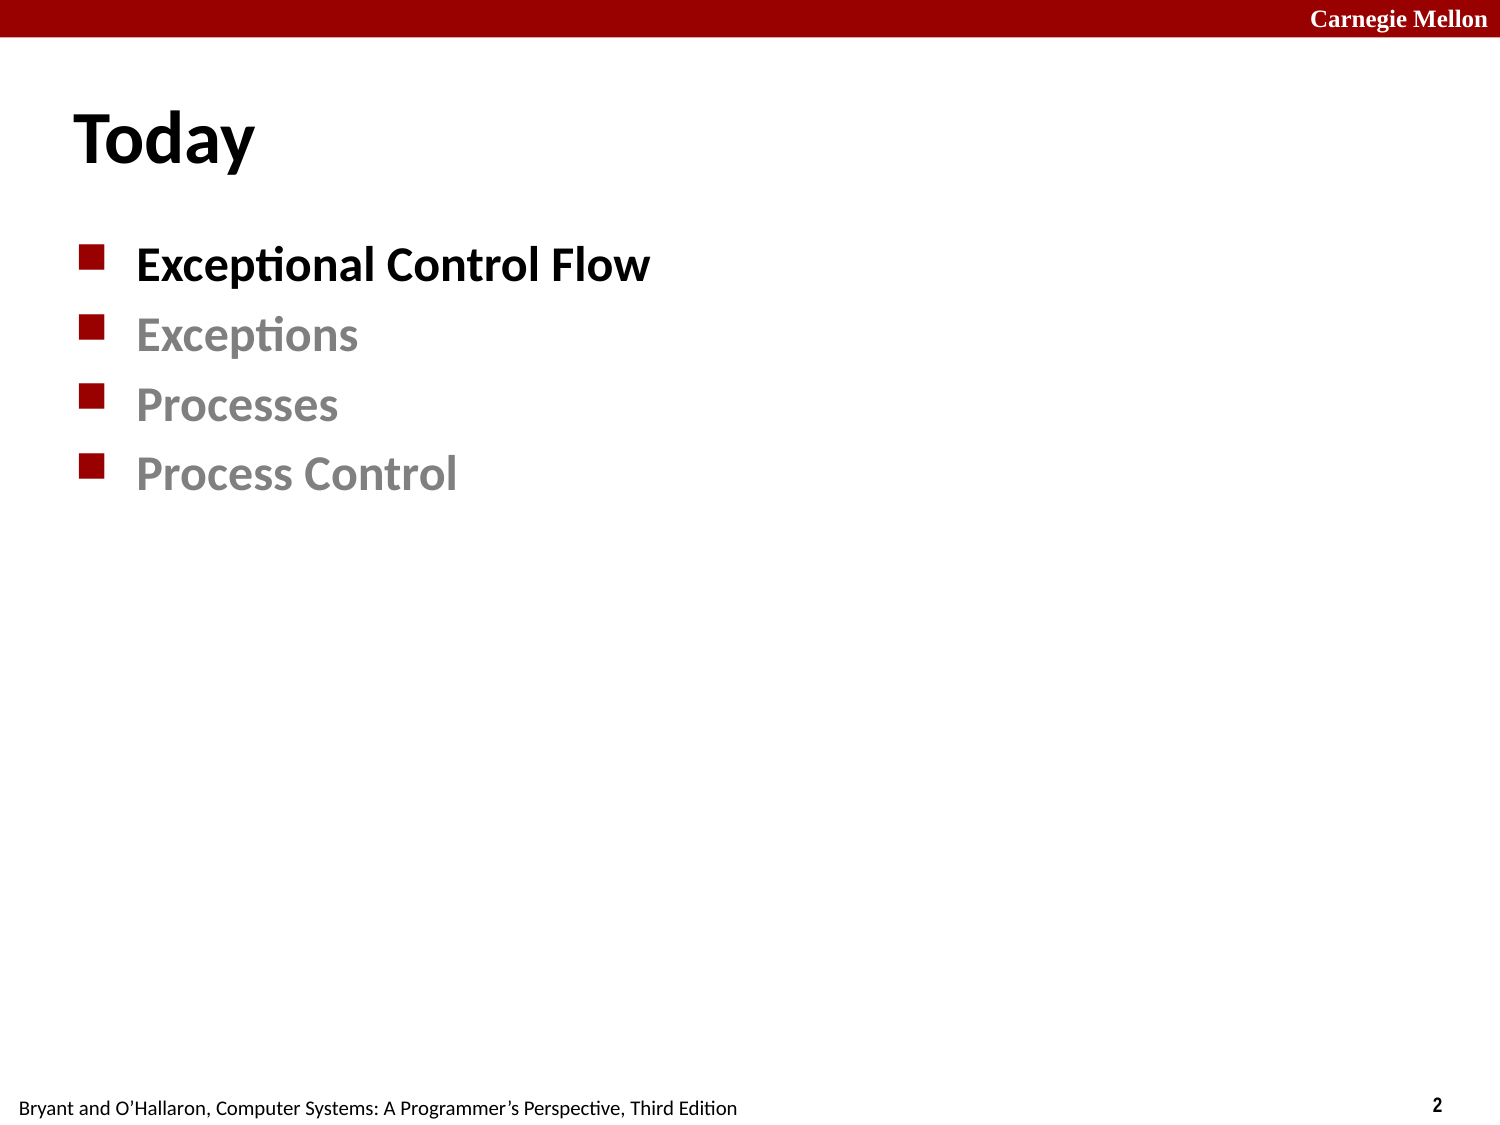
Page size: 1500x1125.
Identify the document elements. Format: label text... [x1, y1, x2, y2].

title Today [58, 71, 1305, 197]
list Exceptional Control Flow Exceptions Processes Process Control [64, 223, 1361, 1040]
